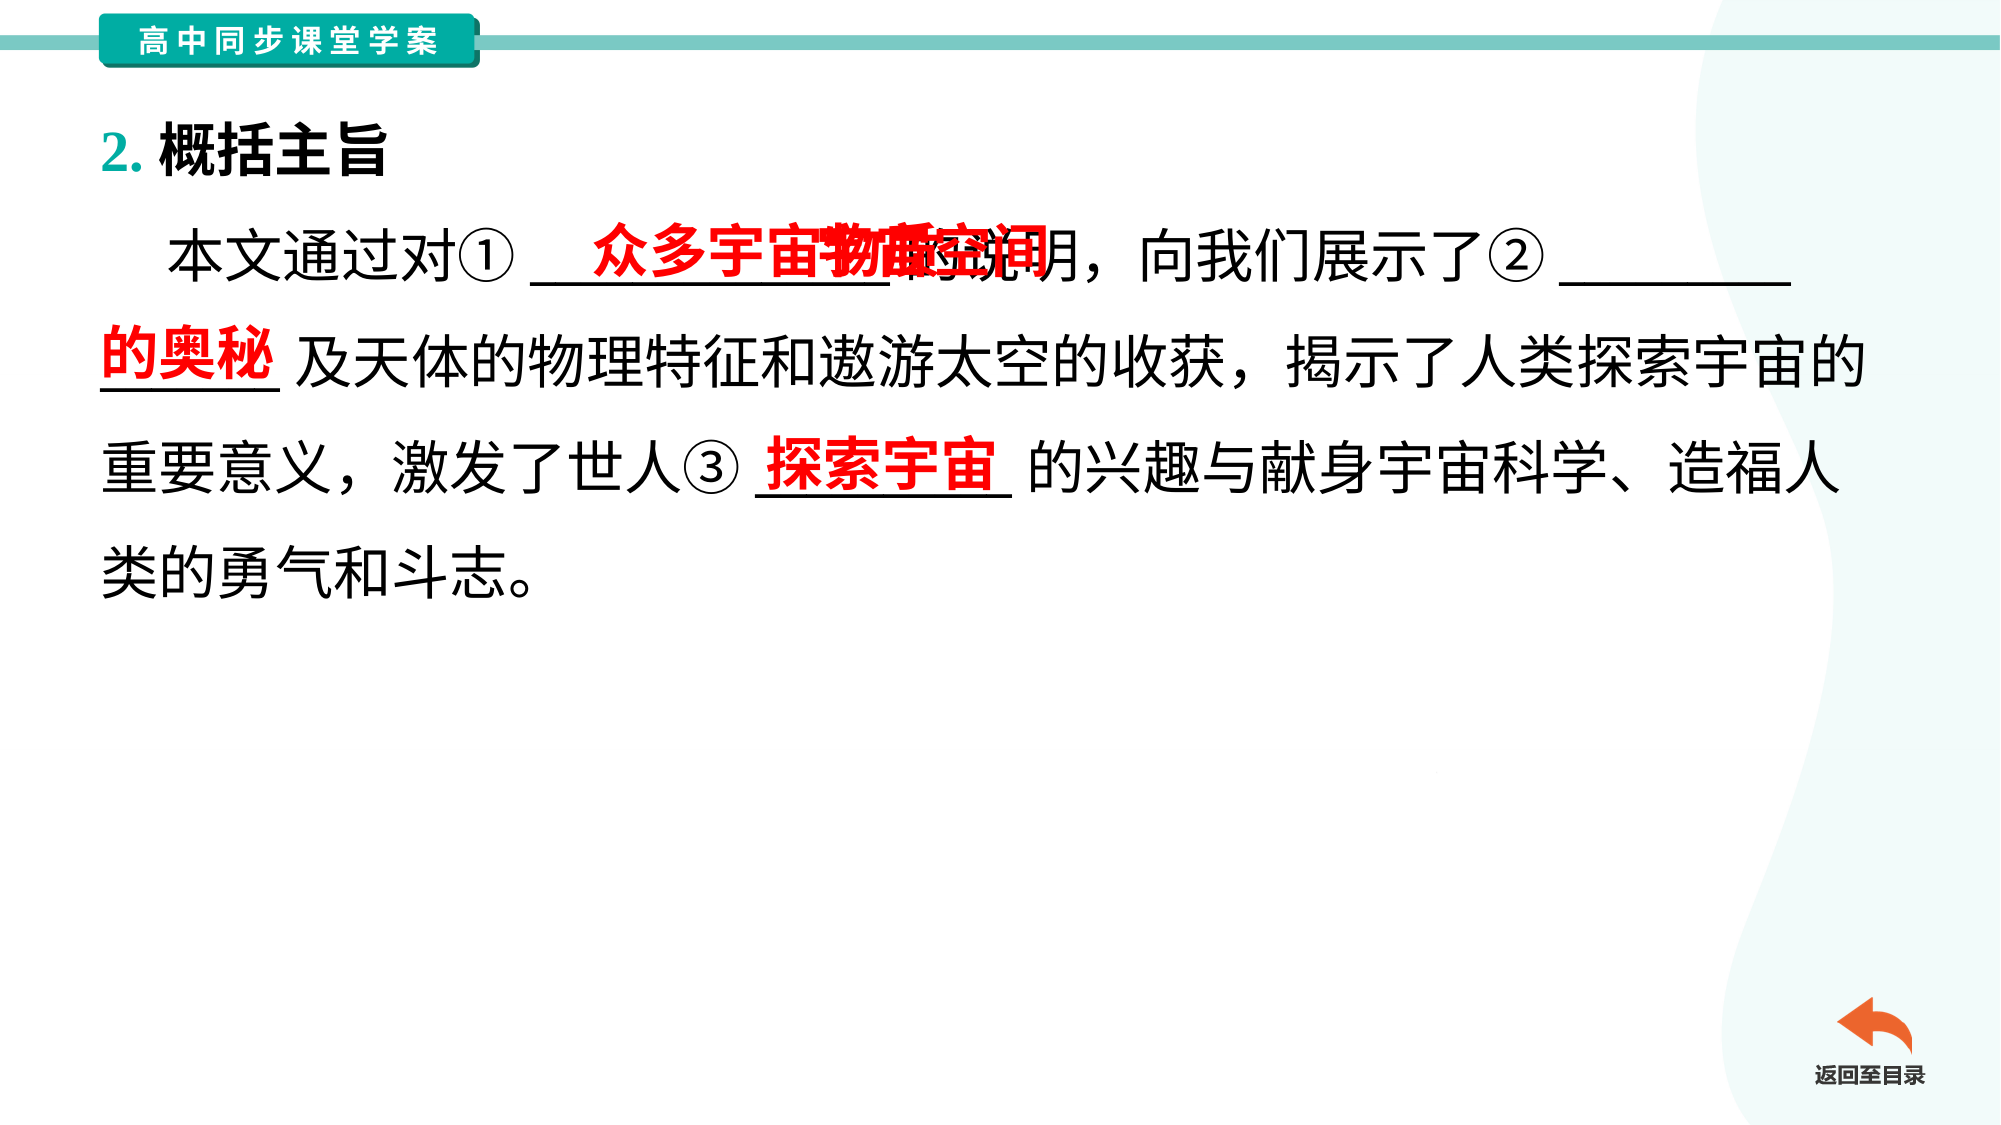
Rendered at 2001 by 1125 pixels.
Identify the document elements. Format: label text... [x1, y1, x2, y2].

text_box 宇宙空间 的奥秘 [100, 178, 1899, 376]
text_box 探索宇宙 [743, 390, 1021, 485]
text_box 2.概括主旨 本文通过对①______________的说明，向我们展示了②_________ _______及天体的物理特征和遨游太空的收获，揭示了人类探索宇宙的 重要意义，激发了世人③__________的兴趣与献身宇宙科学、造福人 类的勇气和斗志。 [100, 376, 1899, 595]
picture [0, 0, 2000, 1125]
text_box 2.概括主旨 本文通过对①______________的说明，向我们展示了②_________ _______及天体的物理特征和遨游太空的收获，揭示了人类探索宇宙的 重要意义，激发了世人③__________的兴趣与献身宇宙科学、造福人 类的勇气和斗志。 [100, 76, 1899, 178]
